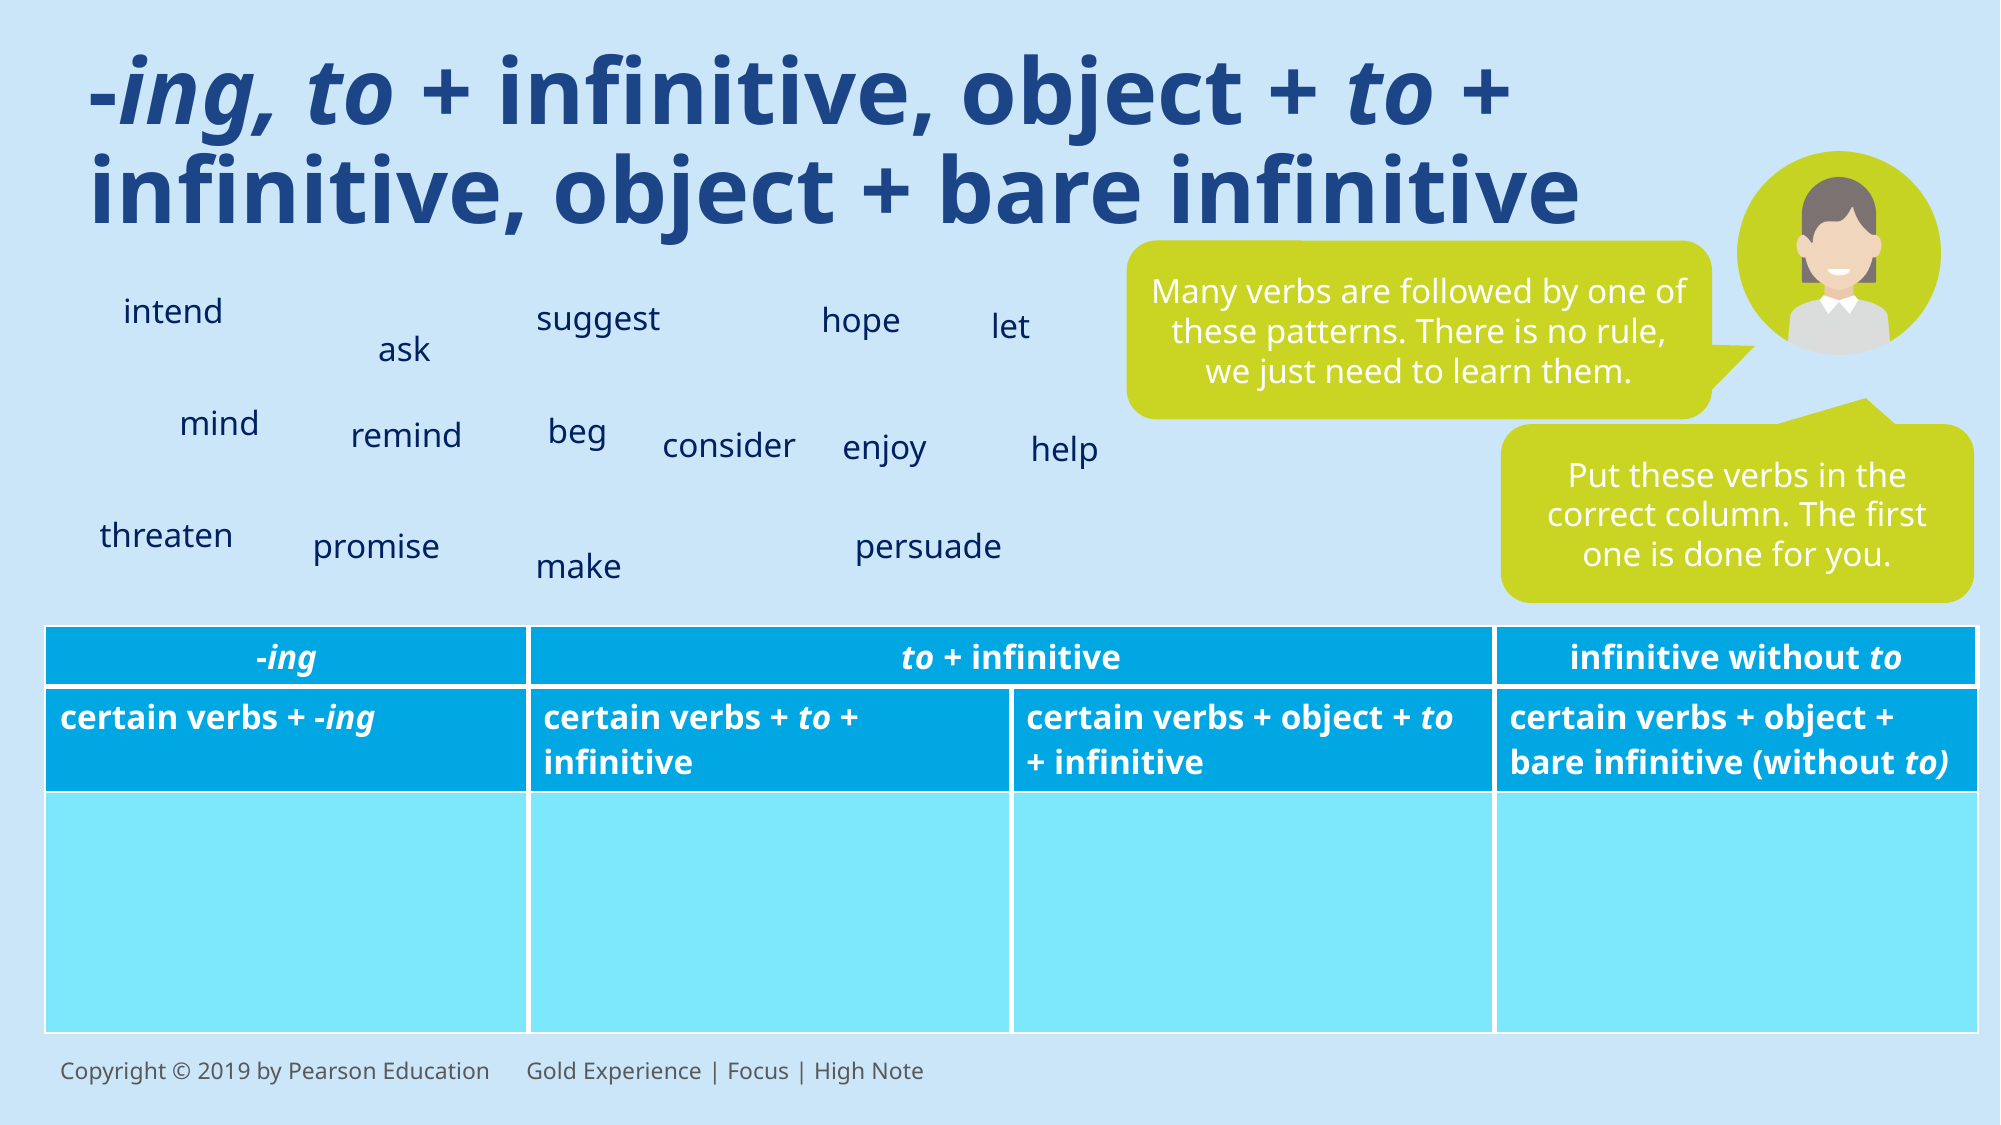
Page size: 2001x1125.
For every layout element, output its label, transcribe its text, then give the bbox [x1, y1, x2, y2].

table_cell certain verbs + to + infinitive [531, 689, 1009, 791]
table_cell certain verbs + -ing [46, 689, 526, 791]
table_header to + infinitive [531, 627, 1492, 684]
text_box suggest [521, 289, 676, 345]
table_header infinitive without to [1497, 627, 1975, 684]
table_cell [1014, 793, 1492, 1032]
table_cell certain verbs + object + to + infinitive [1014, 689, 1492, 791]
picture [1737, 151, 1942, 355]
text_box hope [806, 291, 916, 347]
text_box threaten [84, 506, 249, 561]
table_cell [531, 793, 1009, 1032]
text_box Many verbs are followed by one of these patterns. There is no rule, we just need to learn them. [1124, 253, 1741, 422]
text_box mind [164, 394, 275, 450]
text_box ask [363, 321, 446, 376]
footer Copyright © 2019 by Pearson Education Gold Experience | Focus | High Note [45, 1040, 1084, 1101]
text_box intend [108, 282, 239, 338]
table_cell certain verbs + object + bare infinitive (without to) [1497, 689, 1977, 791]
text_box enjoy [811, 418, 958, 474]
text_box Put these verbs in the correct column. The first one is done for you. [1498, 396, 1977, 606]
text_box help [1015, 420, 1114, 475]
text_box -ing, to + infinitive, object + to + infinitive, object + bare infinitive [73, 37, 1840, 253]
table_header -ing [46, 627, 526, 684]
table_cell [46, 793, 526, 1032]
text_box promise [297, 517, 455, 573]
text_box remind [335, 407, 478, 462]
text_box persuade [840, 518, 1018, 573]
text_box beg [532, 402, 623, 457]
table_cell [1497, 793, 1977, 1032]
text_box make [520, 537, 637, 593]
text_box let [976, 298, 1045, 353]
text_box consider [647, 417, 812, 472]
